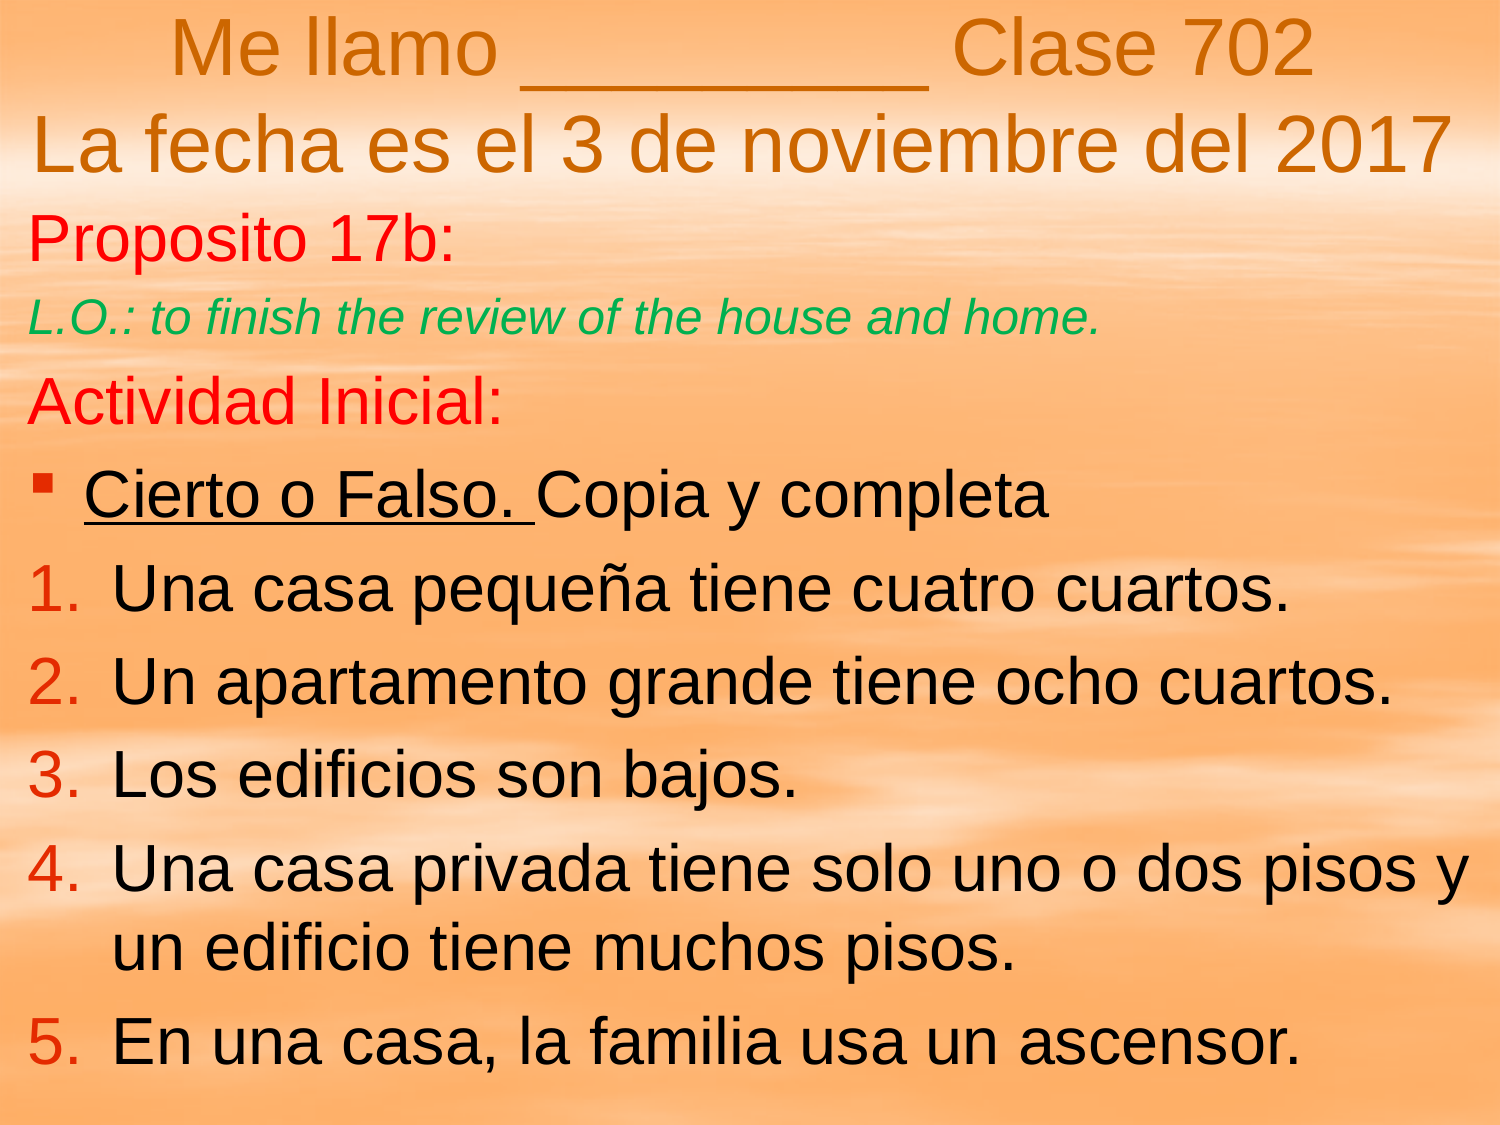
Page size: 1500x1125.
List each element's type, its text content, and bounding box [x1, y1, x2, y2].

list Proposito 17b: L.O.: to finish the review of the house and home. Actividad Inicial: Cierto o Falso. Copia y completa Una casa pequeña tiene cuatro cuartos. Un apartamento grande tiene ocho cuartos. Los edificios son bajos. Una casa privada tiene solo uno o dos pisos y un edificio tiene muchos pisos. En una casa, la familia usa un ascensor. [12, 186, 1488, 913]
title Me llamo _________ Clase 702 La fecha es el 3 de noviembre del 2017 [0, 0, 1500, 200]
